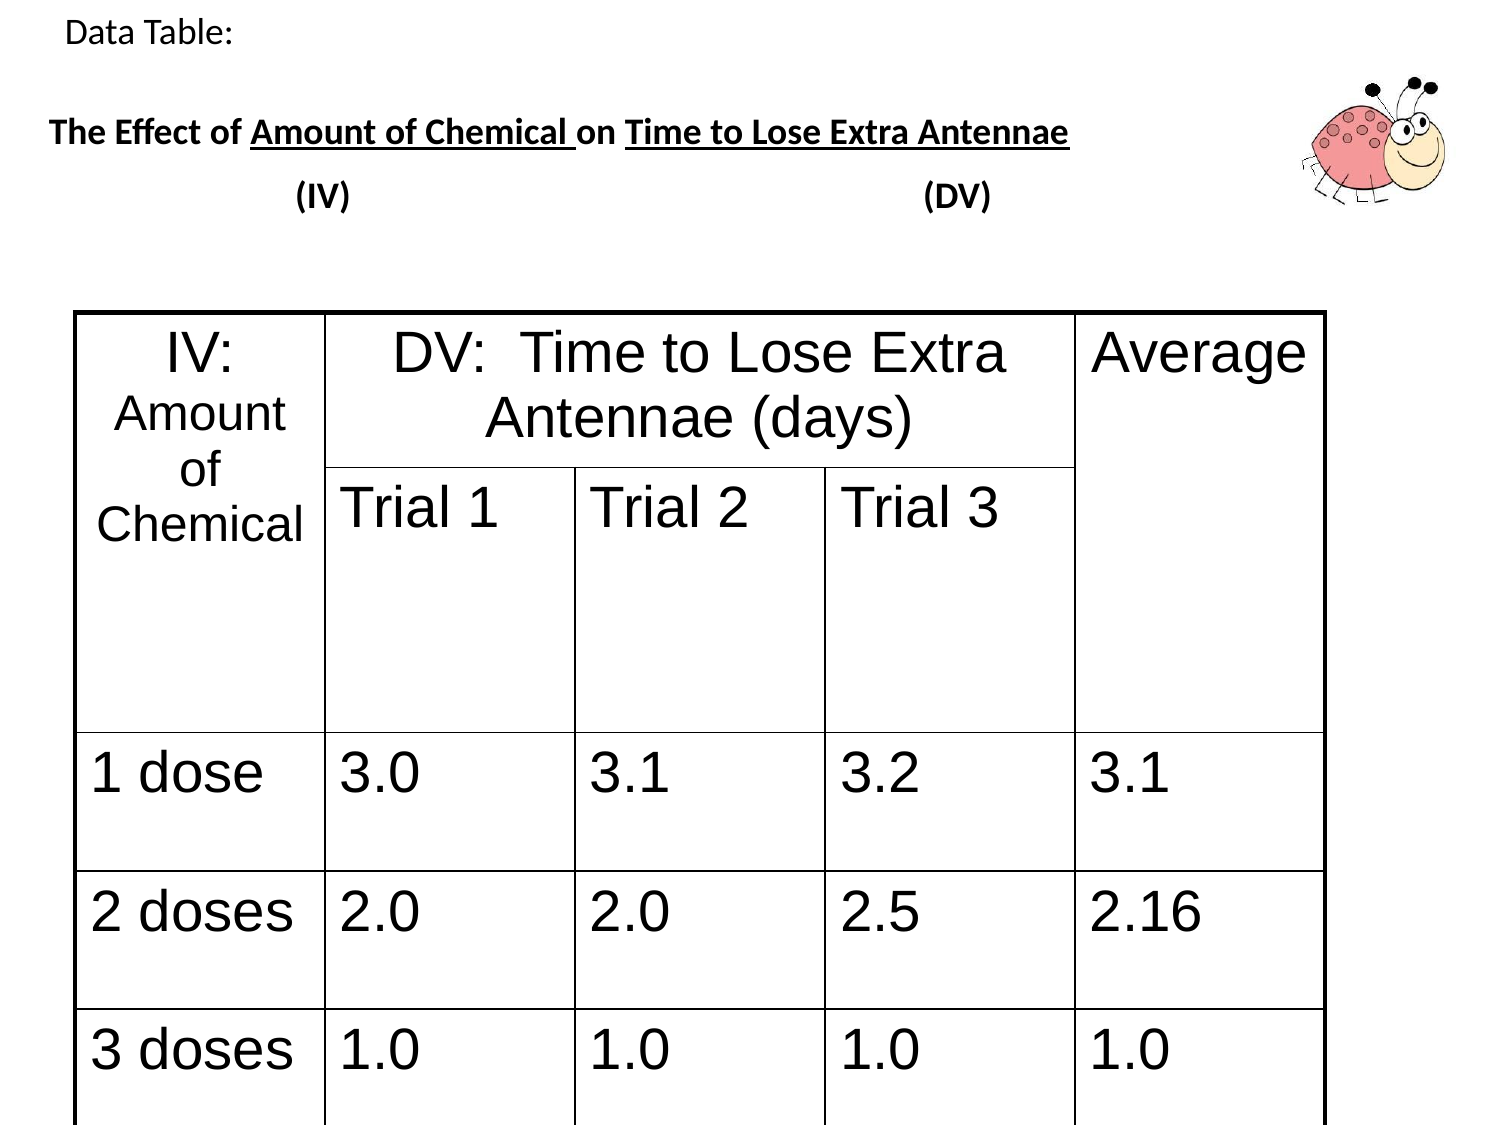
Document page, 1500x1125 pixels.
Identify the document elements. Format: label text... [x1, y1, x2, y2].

table_cell 2.0 [326, 872, 574, 1008]
table_cell 2.5 [826, 872, 1074, 1008]
text_box The Effect of Amount of Chemical on Time to Lose Extra Antennae (IV) (DV) [0, 99, 1294, 224]
table_header IV: Amount of Chemical [77, 315, 324, 732]
table_cell Trial 2 [576, 468, 824, 732]
table_cell 3.1 [1076, 733, 1323, 870]
table_cell 3.1 [576, 733, 824, 870]
table_cell 1.0 [826, 1010, 1074, 1125]
table_cell 3.0 [326, 733, 574, 870]
table_header DV: Time to Lose Extra Antennae (days) [326, 315, 1074, 467]
table_cell 2 doses [77, 872, 324, 1008]
table_cell Trial 3 [826, 468, 1074, 732]
table_cell Trial 1 [326, 468, 574, 732]
table_cell 2.0 [576, 872, 824, 1008]
table_cell 2.16 [1076, 872, 1323, 1008]
table_cell 3.2 [826, 733, 1074, 870]
table_header Average [1076, 315, 1323, 732]
table_cell 3 doses [77, 1010, 324, 1125]
table_cell 1 dose [77, 733, 324, 870]
table_cell 1.0 [576, 1010, 824, 1125]
picture [1299, 62, 1463, 230]
table_cell 1.0 [326, 1010, 574, 1125]
text_box Data Table: [50, 0, 463, 60]
table_cell 1.0 [1076, 1010, 1323, 1125]
